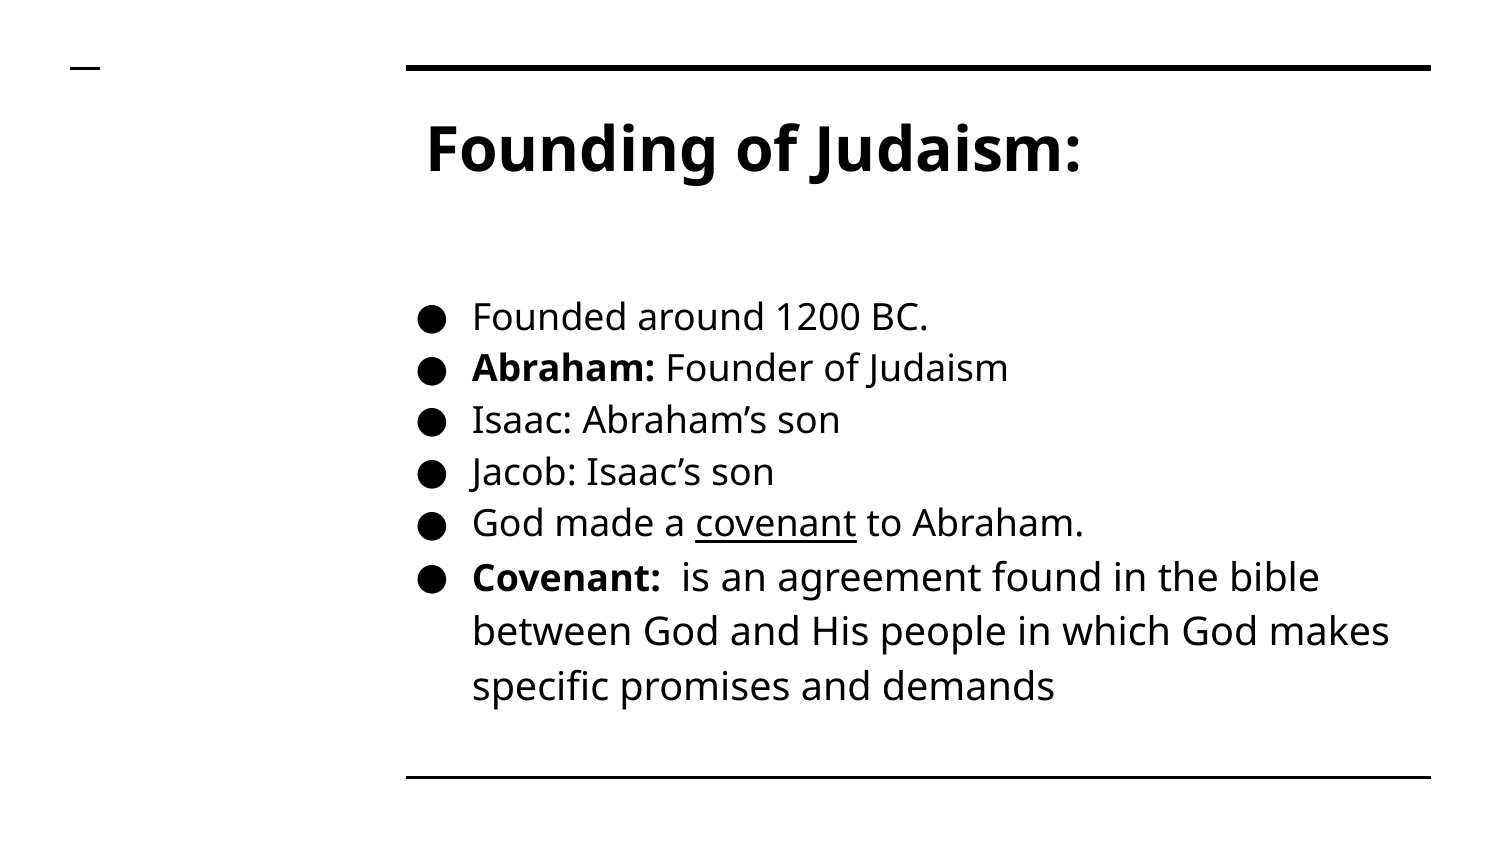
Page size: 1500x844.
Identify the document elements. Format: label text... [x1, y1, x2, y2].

list Founded around 1200 BC. Abraham: Founder of Judaism Isaac: Abraham’s son Jacob: Isaac’s son God made a covenant to Abraham. Covenant: is an agreement found in the bible between God and His people in which God makes specific promises and demands [381, 270, 1419, 764]
title Founding of Judaism: [393, 94, 1431, 199]
